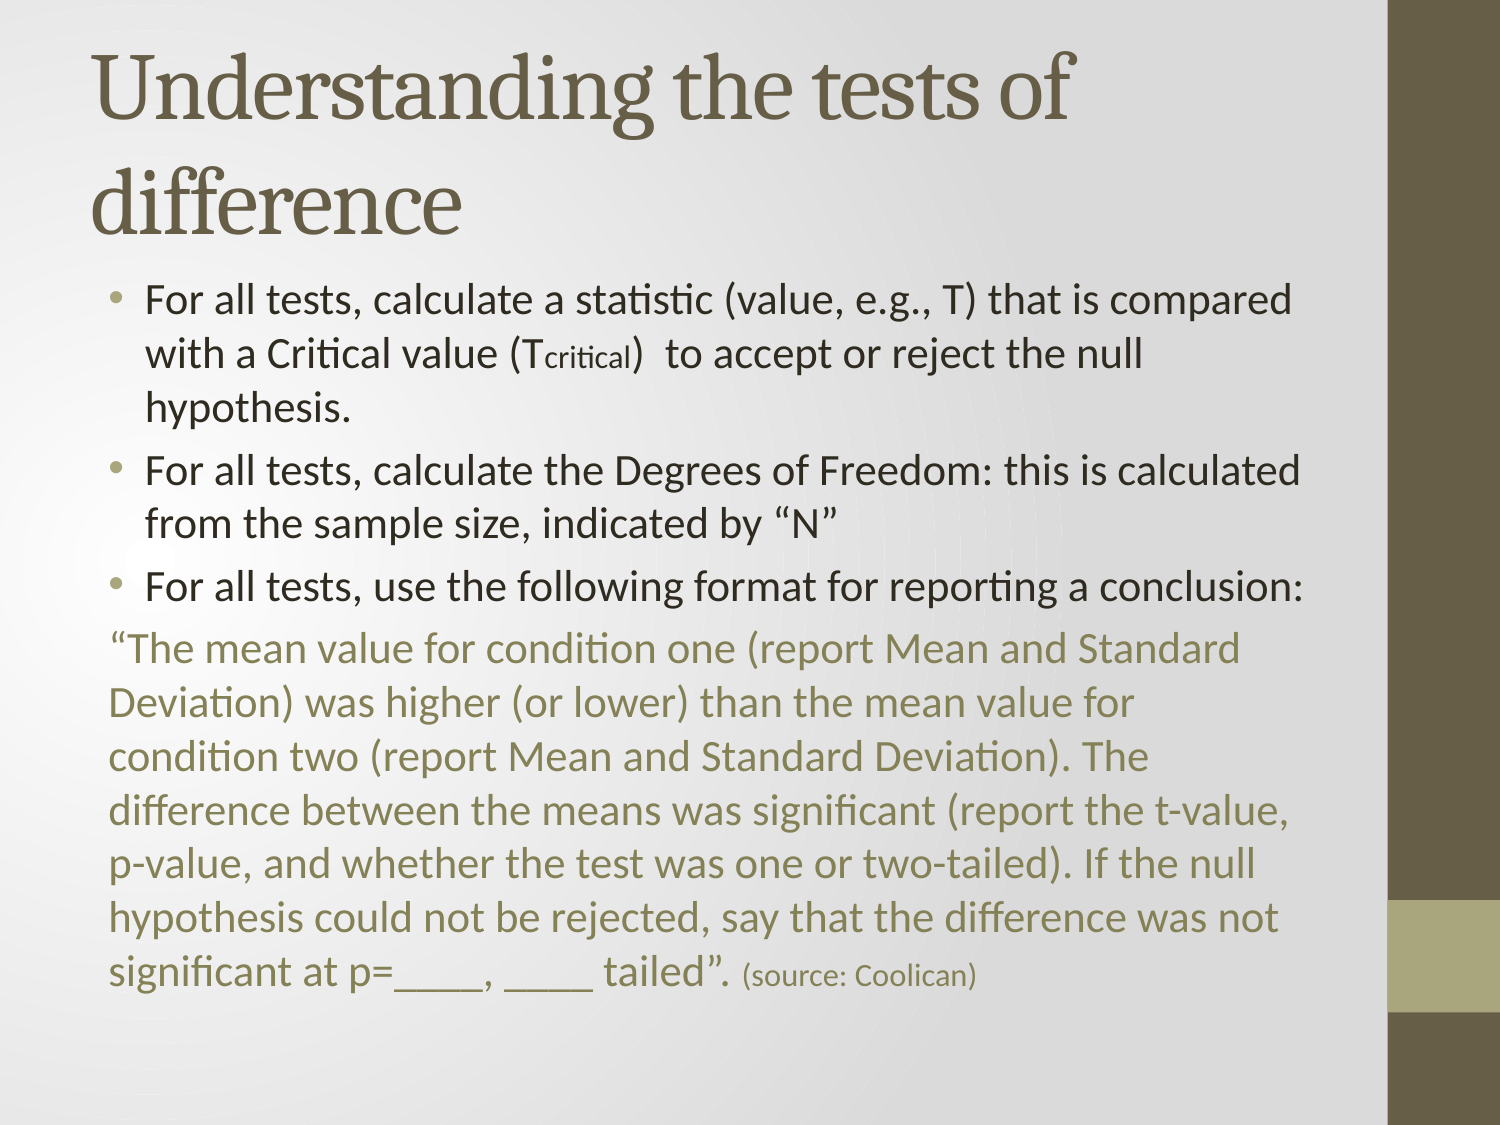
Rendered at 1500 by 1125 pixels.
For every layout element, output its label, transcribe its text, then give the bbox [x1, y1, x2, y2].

title Understanding the tests of difference [75, 45, 1325, 233]
list For all tests, calculate a statistic (value, e.g., T) that is compared with a Critical value (Tcritical) to accept or reject the null hypothesis. For all tests, calculate the Degrees of Freedom: this is calculated from the sample size, indicated by “N” For all tests, use the following format for reporting a conclusion: “The mean value for condition one (report Mean and Standard Deviation) was higher (or lower) than the mean value for condition two (report Mean and Standard Deviation). The difference between the means was significant (report the t-value, p-value, and whether the test was one or two-tailed). If the null hypothesis could not be rejected, say that the difference was not significant at p=____, ____ tailed”. (source: Coolican) [75, 262, 1325, 1050]
